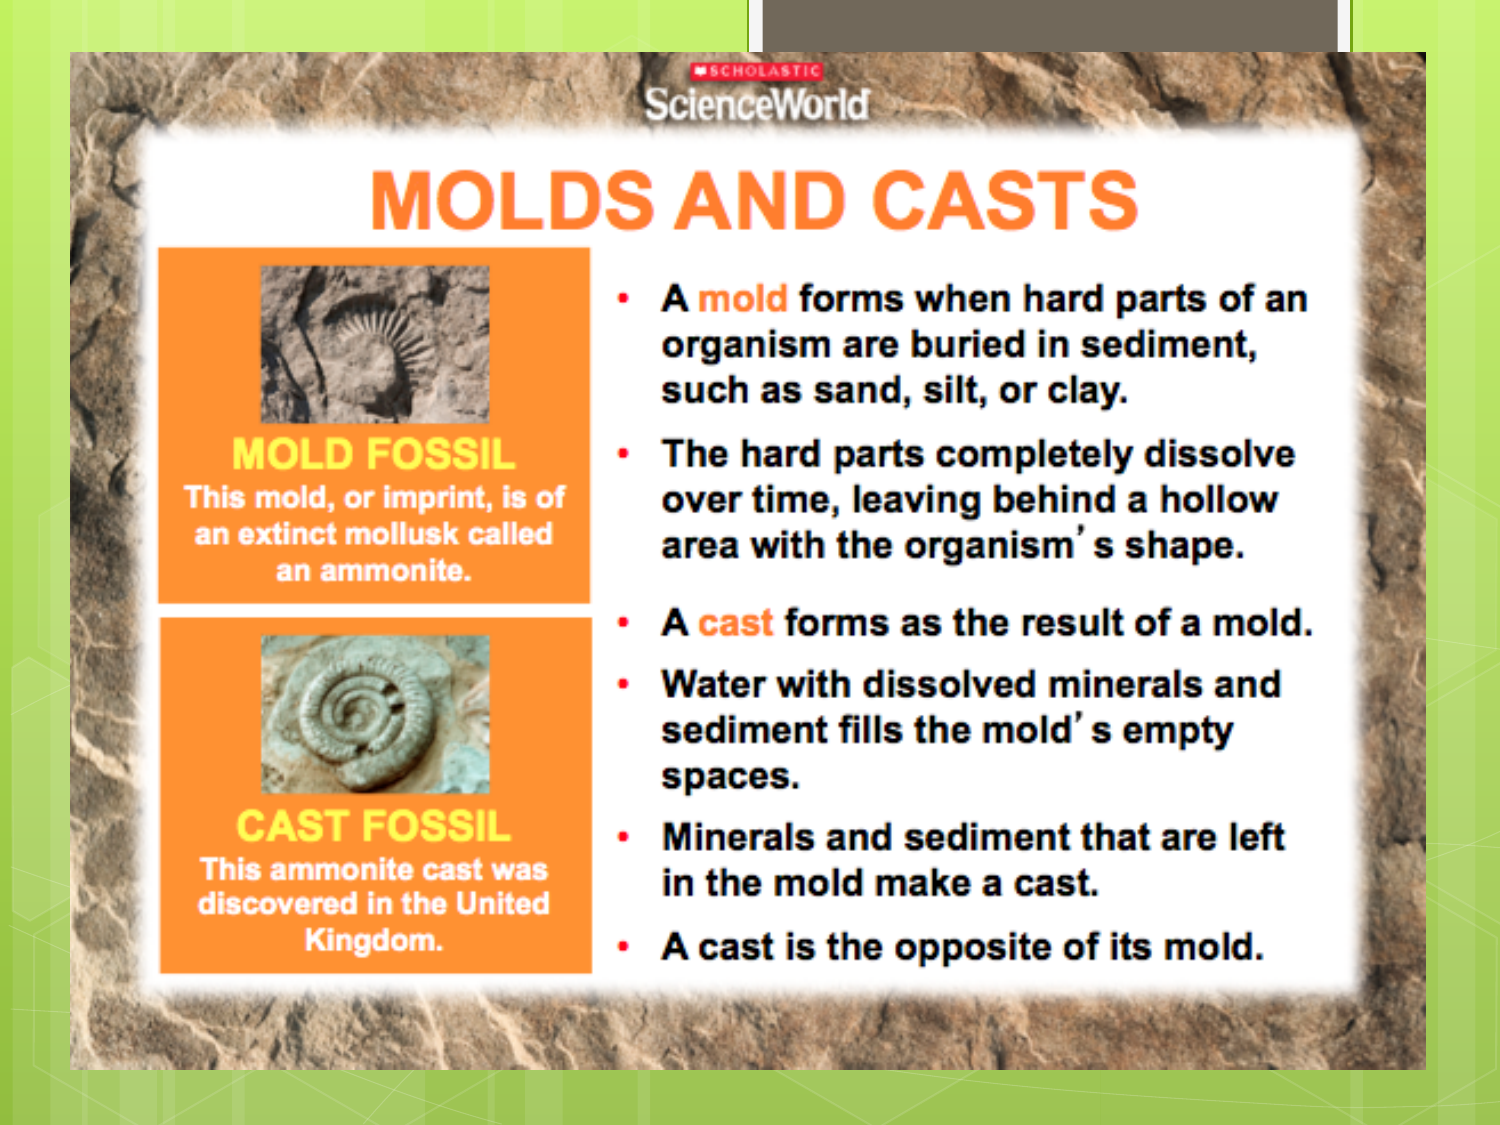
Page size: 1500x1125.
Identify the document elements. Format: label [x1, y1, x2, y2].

picture [70, 51, 1426, 1070]
